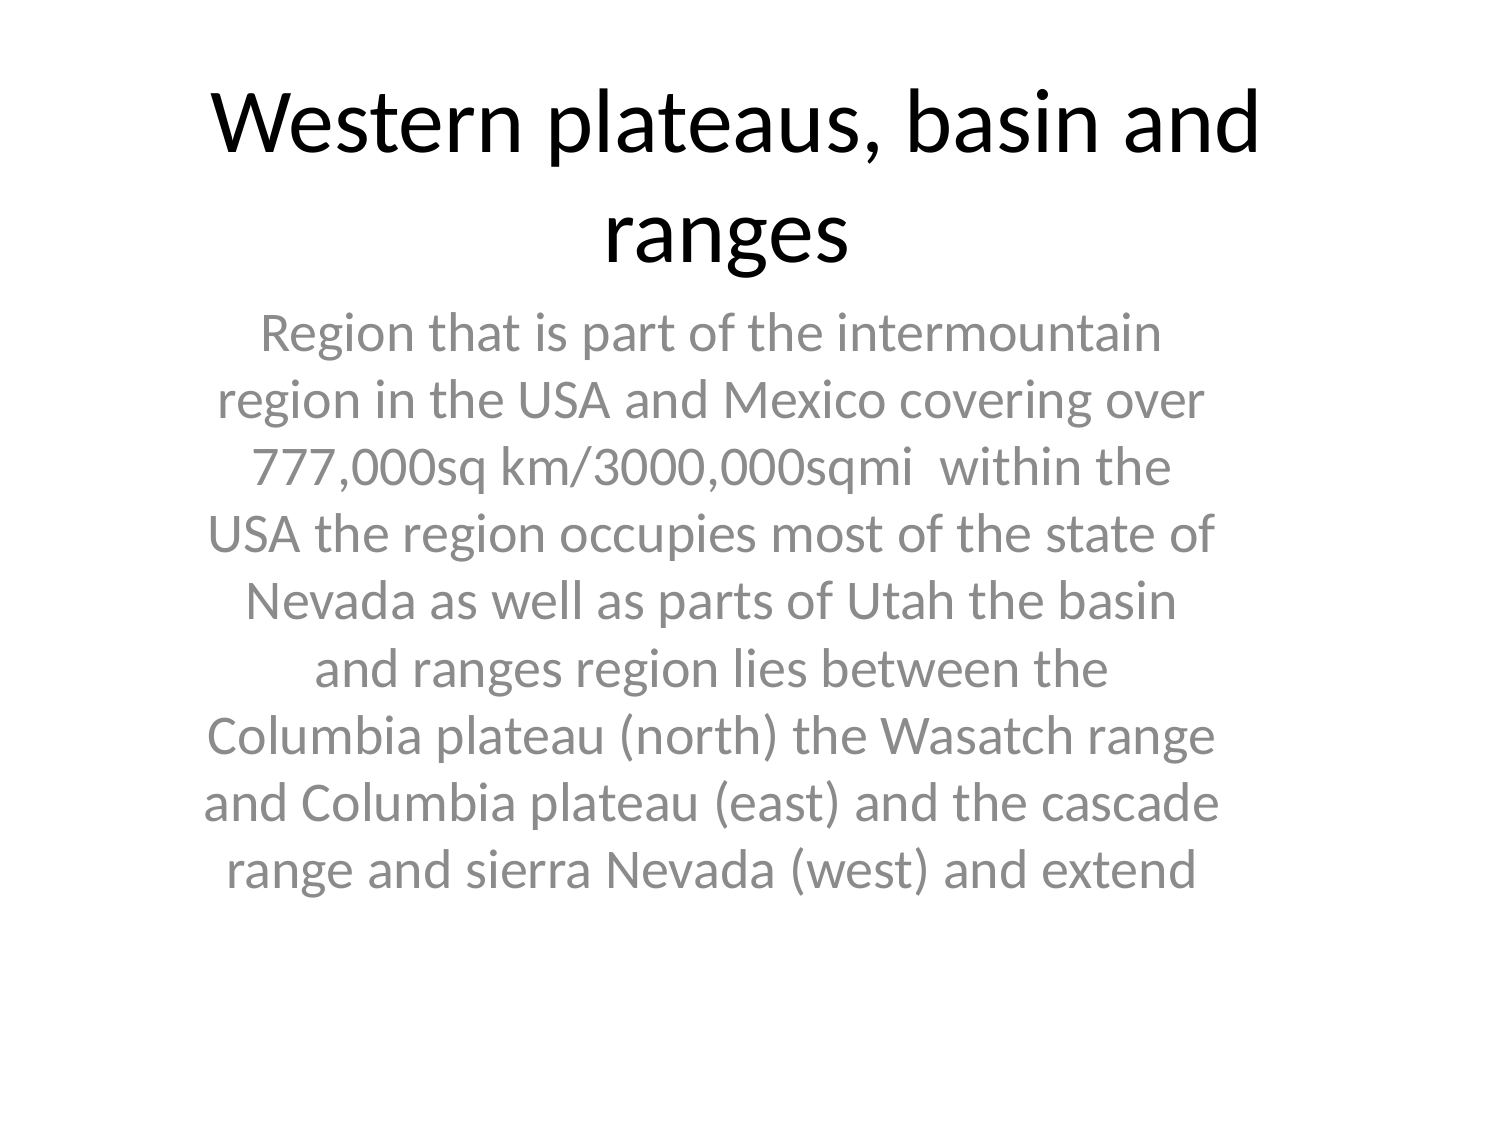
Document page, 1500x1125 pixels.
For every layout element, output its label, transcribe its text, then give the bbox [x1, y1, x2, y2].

subtitle Region that is part of the intermountain region in the USA and Mexico covering over 777,000sq km/3000,000sqmi within the USA the region occupies most of the state of Nevada as well as parts of Utah the basin and ranges region lies between the Columbia plateau (north) the Wasatch range and Columbia plateau (east) and the cascade range and sierra Nevada (west) and extend [187, 287, 1238, 925]
title Western plateaus, basin and ranges [99, 50, 1375, 292]
